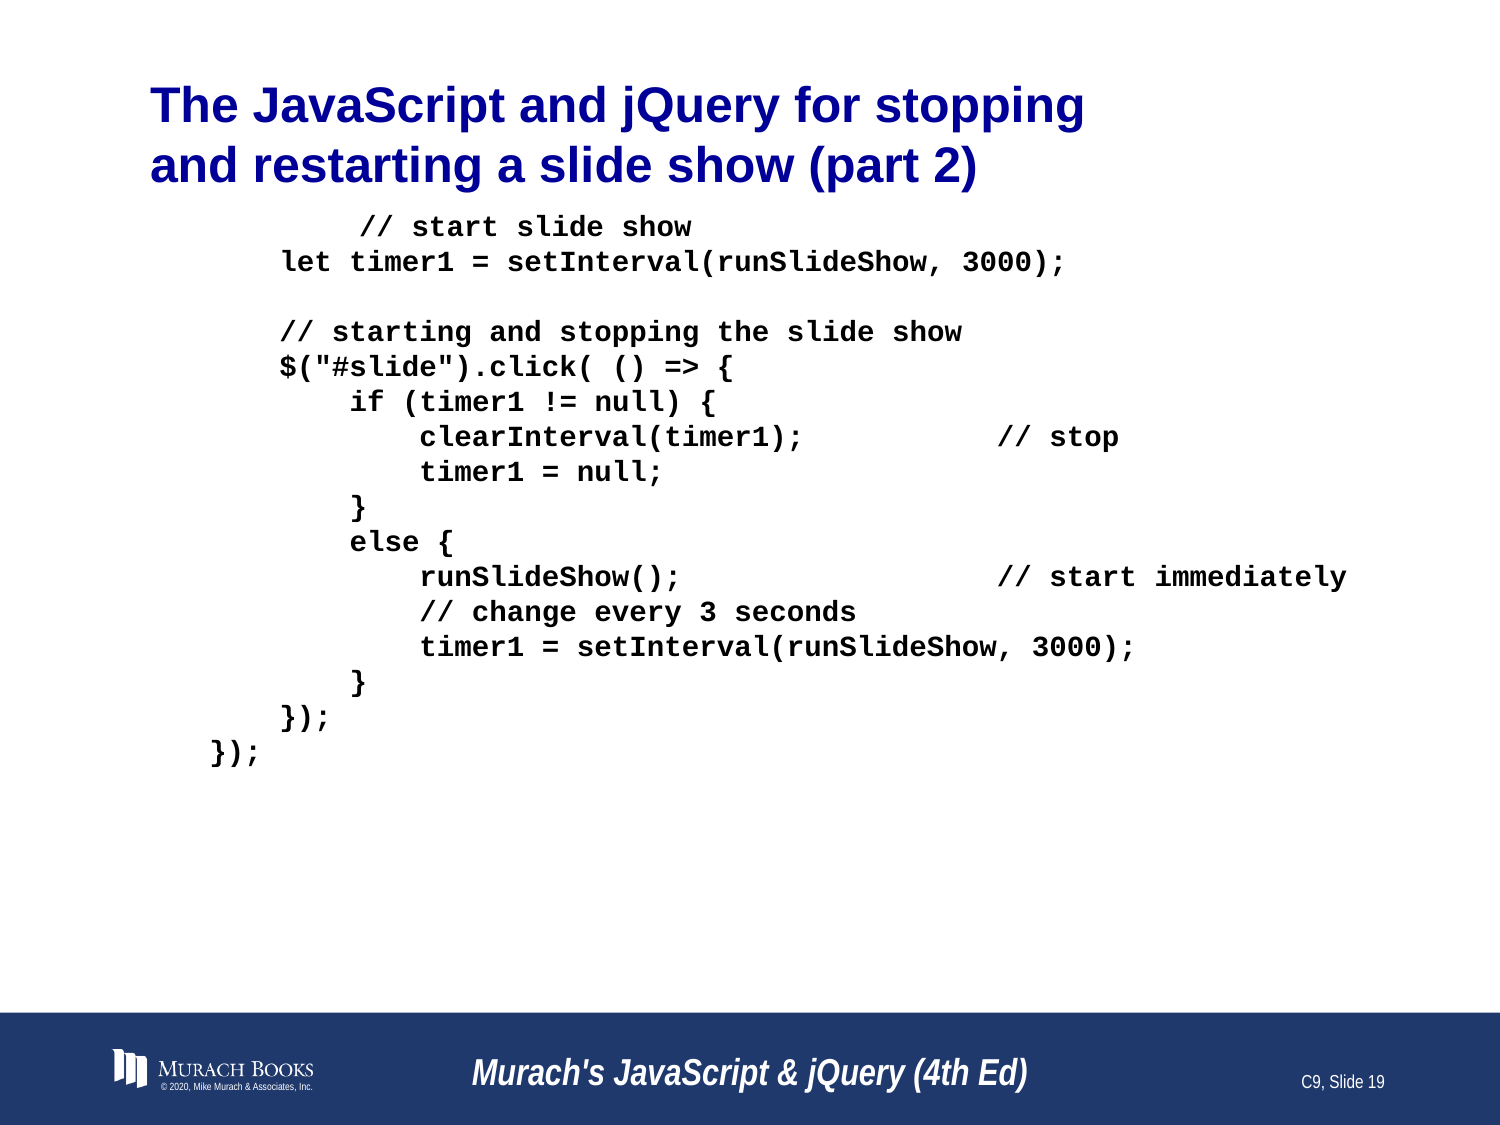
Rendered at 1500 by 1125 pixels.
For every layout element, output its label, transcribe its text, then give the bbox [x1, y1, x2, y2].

slide_number Murach's JavaScript & jQuery (4th Ed) [463, 1025, 1050, 1100]
list // start slide show let timer1 = setInterval(runSlideShow, 3000); // starting and stopping the slide show $("#slide").click( () => { if (timer1 != null) { clearInterval(timer1); // stop timer1 = null; } else { runSlideShow(); // start immediately // change every 3 seconds timer1 = setInterval(runSlideShow, 3000); } }); }); [137, 200, 1375, 1000]
footer © 2020, Mike Murach & Associates, Inc. [12, 1025, 463, 1100]
slide_number C9, Slide 19 [1087, 1025, 1400, 1100]
title The JavaScript and jQuery for stopping and restarting a slide show (part 2) [150, 72, 1350, 194]
